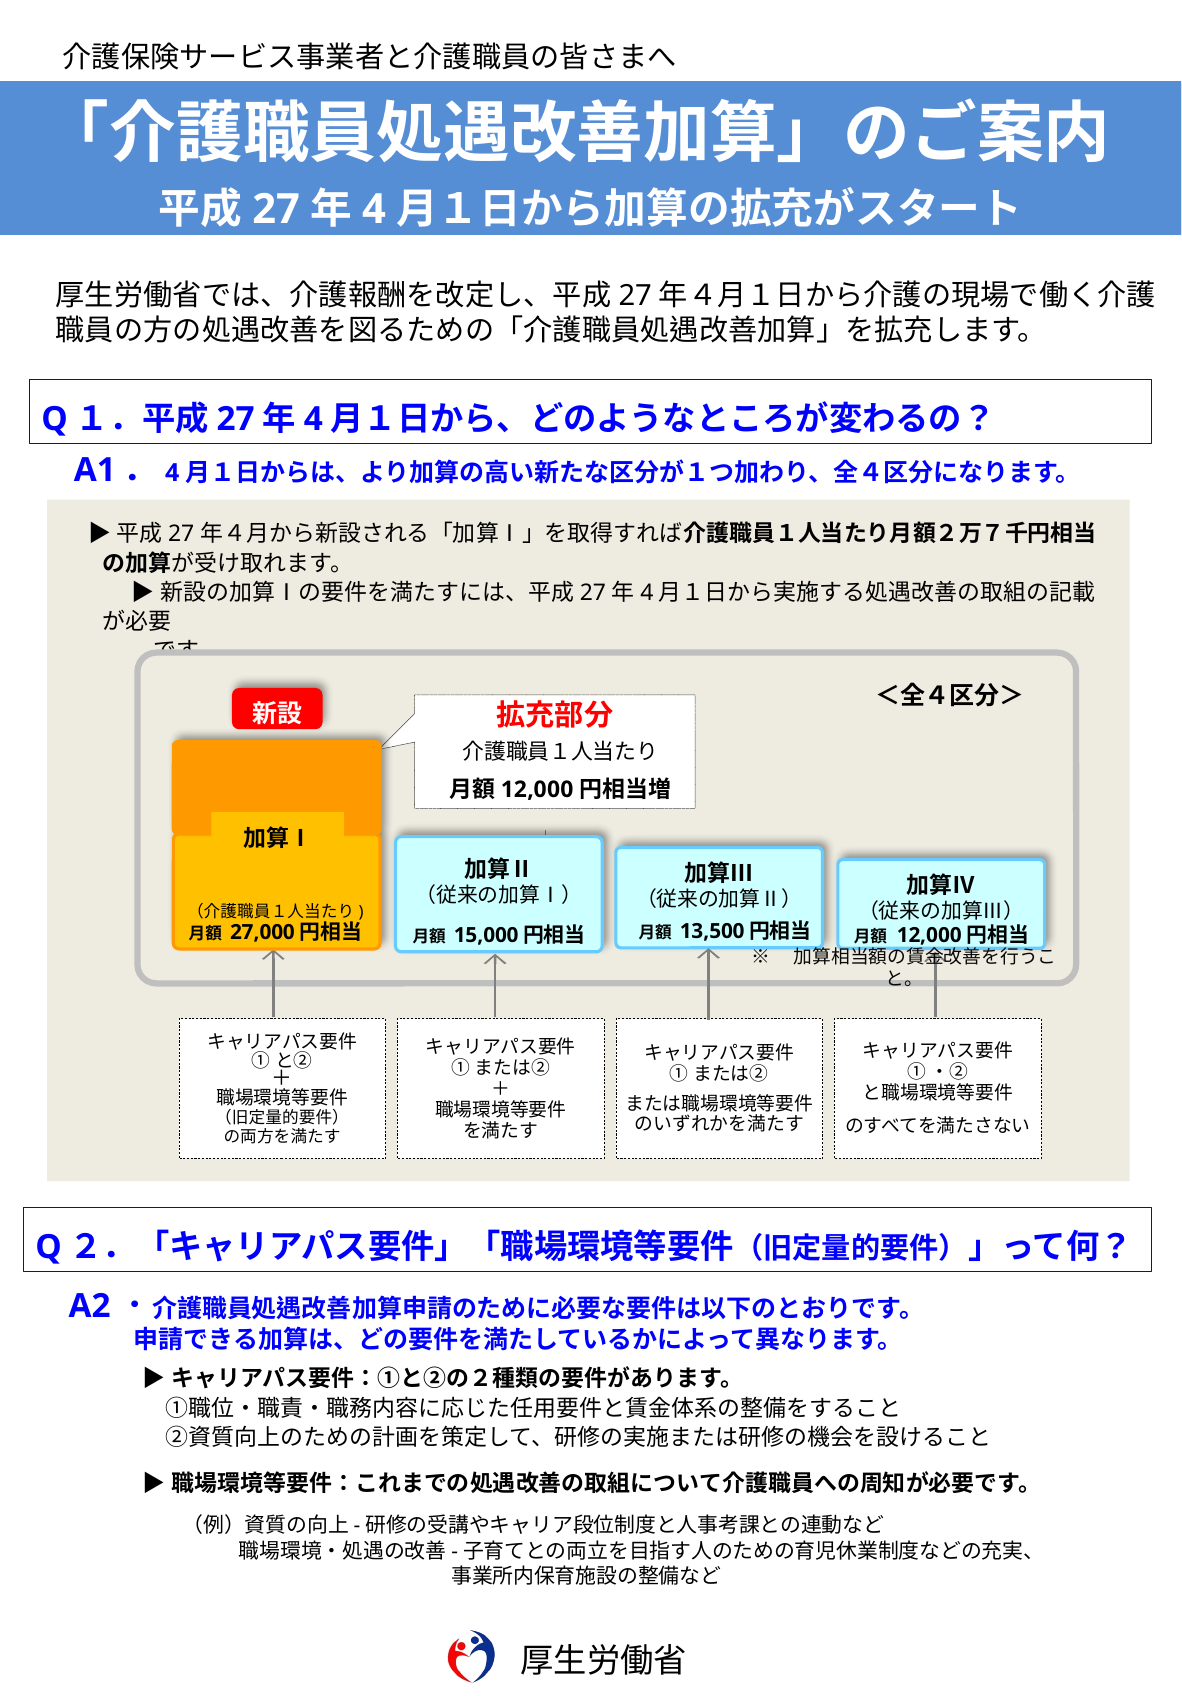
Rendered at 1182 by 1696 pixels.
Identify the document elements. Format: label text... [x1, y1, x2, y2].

text_box 加算Ⅳ （従来の加算Ⅲ） [835, 857, 1047, 948]
text_box 加算Ⅱ （従来の加算Ⅰ） [393, 834, 605, 953]
text_box [171, 739, 383, 836]
text_box Q２．「キャリアパス要件」「職場環境等要件（旧定量的要件）」って何？ [23, 1207, 1152, 1272]
text_box Q１．平成27年4月１日から、どのようなところが変わるの？ [29, 379, 1152, 444]
text_box 介護保険サービス事業者と介護職員の皆さまへ [47, 30, 693, 82]
text_box 加算Ⅲ （従来の加算Ⅱ） [613, 845, 825, 947]
text_box [171, 834, 383, 950]
text_box 「介護職員処遇改善加算」のご案内 平成27年4月１日から加算の拡充がスタート [0, 81, 1182, 235]
text_box 月額 13,500円相当 [615, 912, 835, 951]
text_box A2．介護職員処遇改善加算申請のために必要な要件は以下のとおりです。 申請できる加算は、どの要件を満たしているかによって異なります。 ▶キャリアパス要件：①と②の２種類の要件があります。 ①職位・職責・職務内容に応じた任用要件と賃金体系の整備をすること ②資質向上のための計画を策定して、研修の実施または研修の機会を設けること ▶職場環境等要件：これまでの処遇改善の取組について介護職員への周知が必要です。 （例）資質の向上-研修の受講やキャリア段位制度と人事考課との連動など 職場環境・処遇の改善-子育てとの両立を目指す人のための育児休業制度などの充実、 事業所内保育施設の整備など [53, 1276, 1182, 1596]
text_box 新設 [229, 685, 325, 729]
text_box 加算Ⅰ [211, 811, 345, 857]
text_box （介護職員１人当たり) 月額 27,000円相当 [172, 890, 379, 951]
text_box ※ 加算相当額の賃金改善を行うこと。 [730, 948, 1078, 985]
text_box 拡充部分 介護職員１人当たり 月額12,000円相当増 [390, 692, 698, 811]
text_box キャリアパス要件 ①または② ＋ 職場環境等要件 を満たす [395, 1017, 606, 1161]
text_box ▶平成27年４月から新設される「加算Ⅰ」を取得すれば介護職員１人当たり月額２万７千円相当の加算が受け取れます。 ▶新設の加算Ⅰの要件を満たすには、平成27年4月１日から実施する処遇改善の取組の記載が必要 です。 [47, 499, 1130, 1182]
text_box キャリアパス要件 ①・② と職場環境等要件 のすべてを満たさない [832, 1017, 1043, 1161]
text_box 厚生労働省 [504, 1630, 721, 1688]
text_box 月額 15,000円相当 [397, 916, 601, 954]
text_box キャリアパス要件 ①または② または職場環境等要件 のいずれかを満たす [614, 1017, 825, 1161]
picture [442, 1626, 501, 1686]
text_box [135, 650, 1079, 986]
text_box キャリアパス要件 ①と② ＋ 職場環境等要件 （旧定量的要件） の両方を満たす [177, 1017, 388, 1161]
text_box 月額 12,000円相当 [838, 916, 1044, 948]
text_box 厚生労働省では、介護報酬を改定し、平成27年４月１日から介護の現場で働く介護 職員の方の処遇改善を図るための「介護職員処遇改善加算」を拡充します。 [40, 268, 1179, 355]
text_box ＜全４区分＞ [860, 672, 1041, 717]
text_box A1．4月１日からは、より加算の高い新たな区分が１つ加わり、全４区分になります。 [58, 439, 1176, 496]
